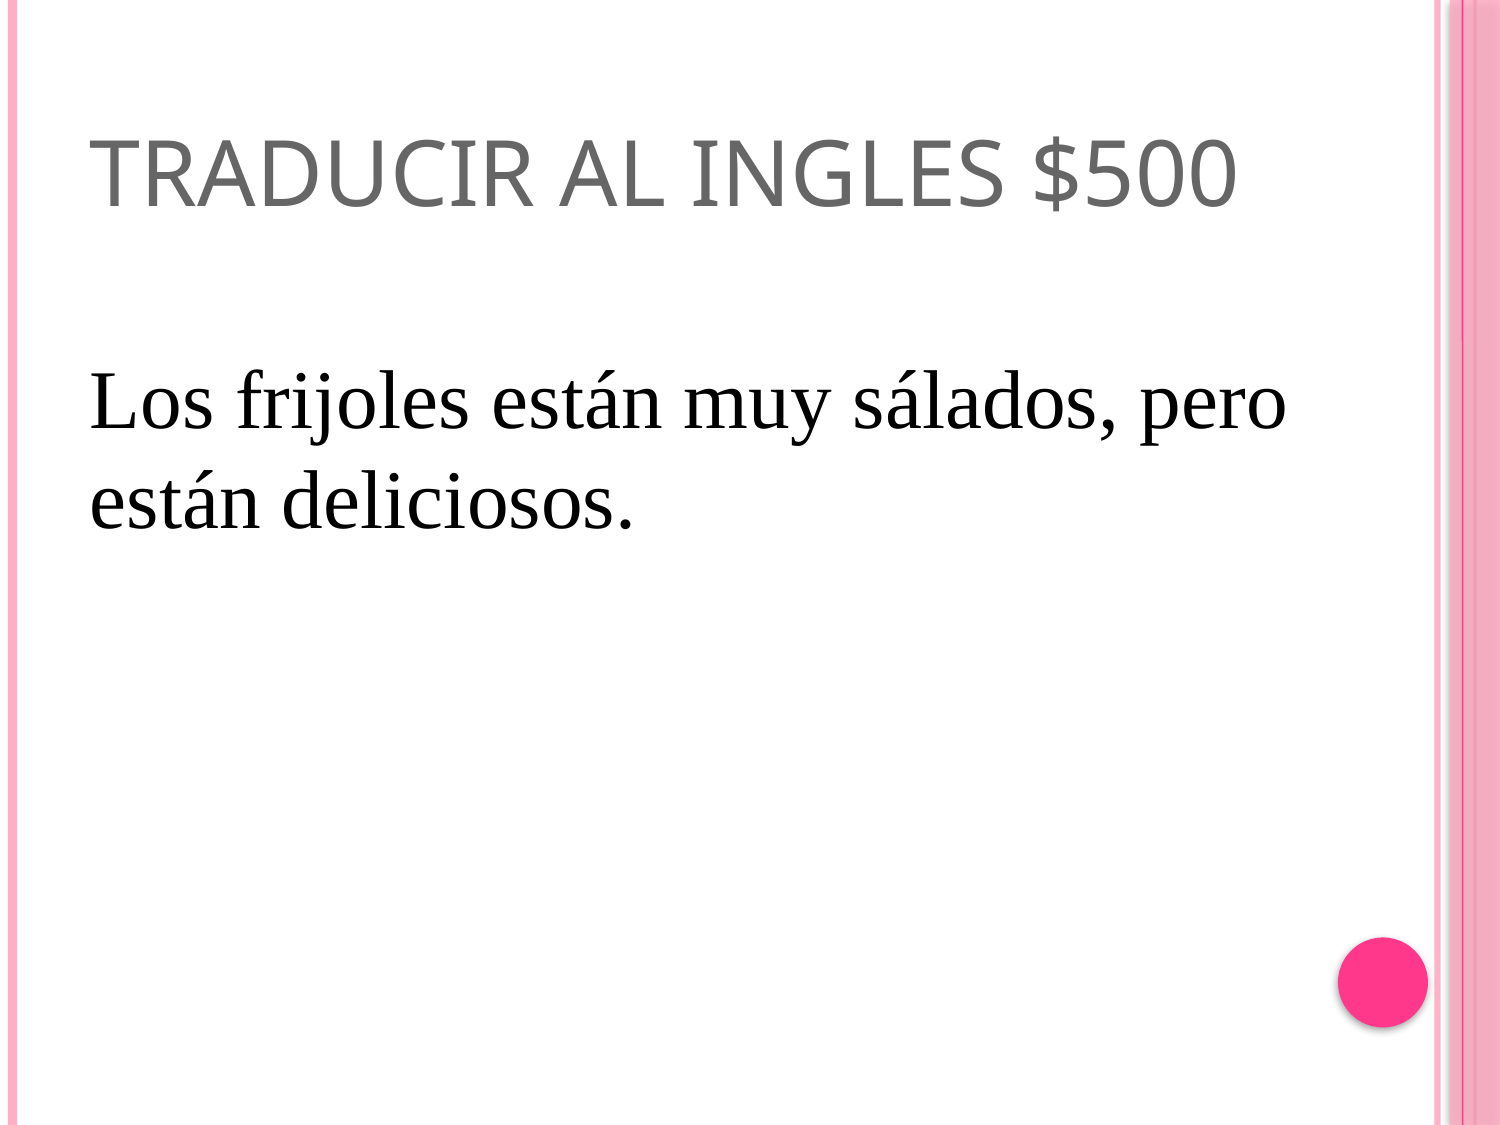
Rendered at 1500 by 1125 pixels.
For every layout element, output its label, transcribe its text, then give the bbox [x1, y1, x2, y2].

title Traducir al ingles $500 [75, 45, 1300, 233]
text_box Los frijoles están muy sálados, pero están deliciosos. [75, 337, 1375, 553]
